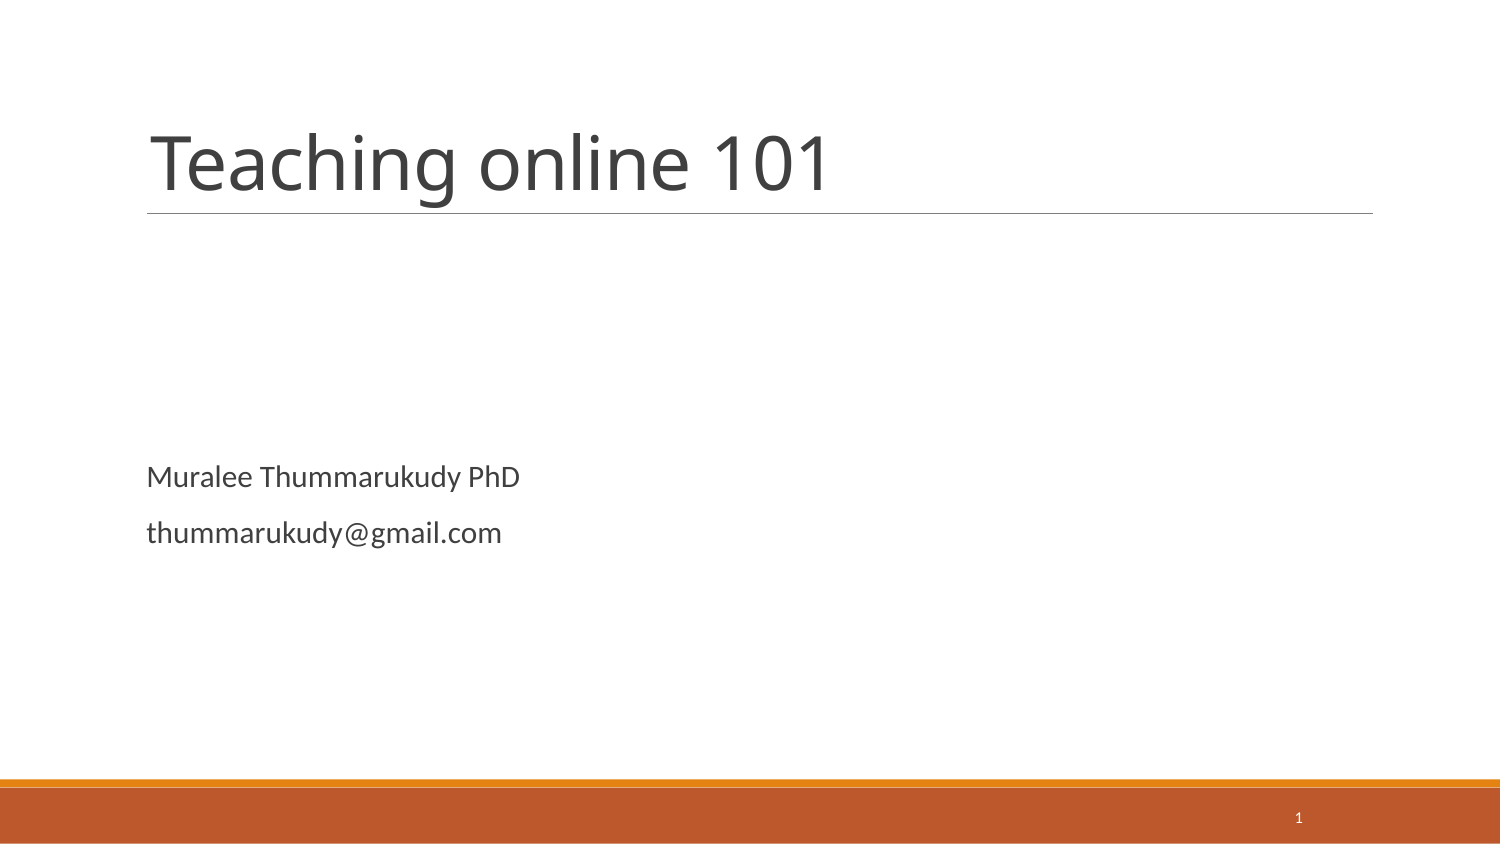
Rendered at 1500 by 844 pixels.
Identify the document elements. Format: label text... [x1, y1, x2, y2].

slide_number 1 [1218, 794, 1380, 840]
title Teaching online 101 [135, 35, 1373, 214]
list Muralee Thummarukudy PhD thummarukudy@gmail.com [135, 227, 1373, 723]
